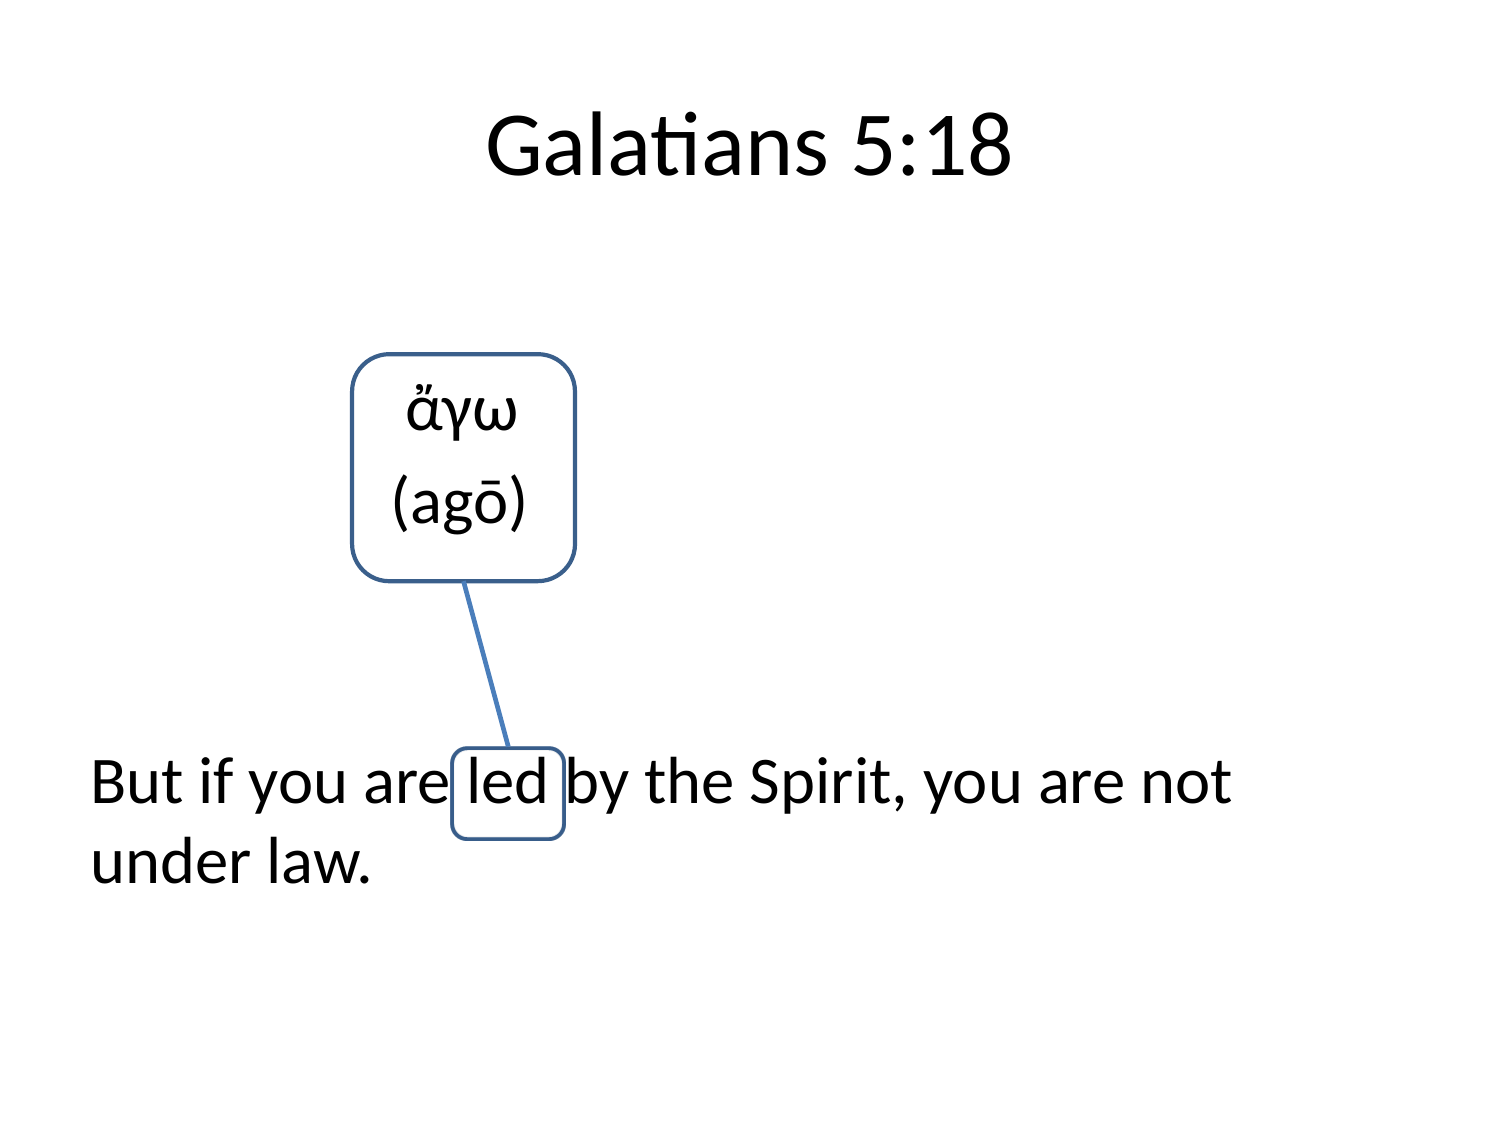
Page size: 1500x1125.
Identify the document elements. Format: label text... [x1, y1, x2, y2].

picture [450, 746, 567, 841]
list ἄγω (agō) But if you are led by the Spirit, you are not under law. [75, 262, 1425, 1005]
title Galatians 5:18 [75, 45, 1425, 233]
text_box [349, 352, 578, 584]
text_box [463, 580, 509, 747]
